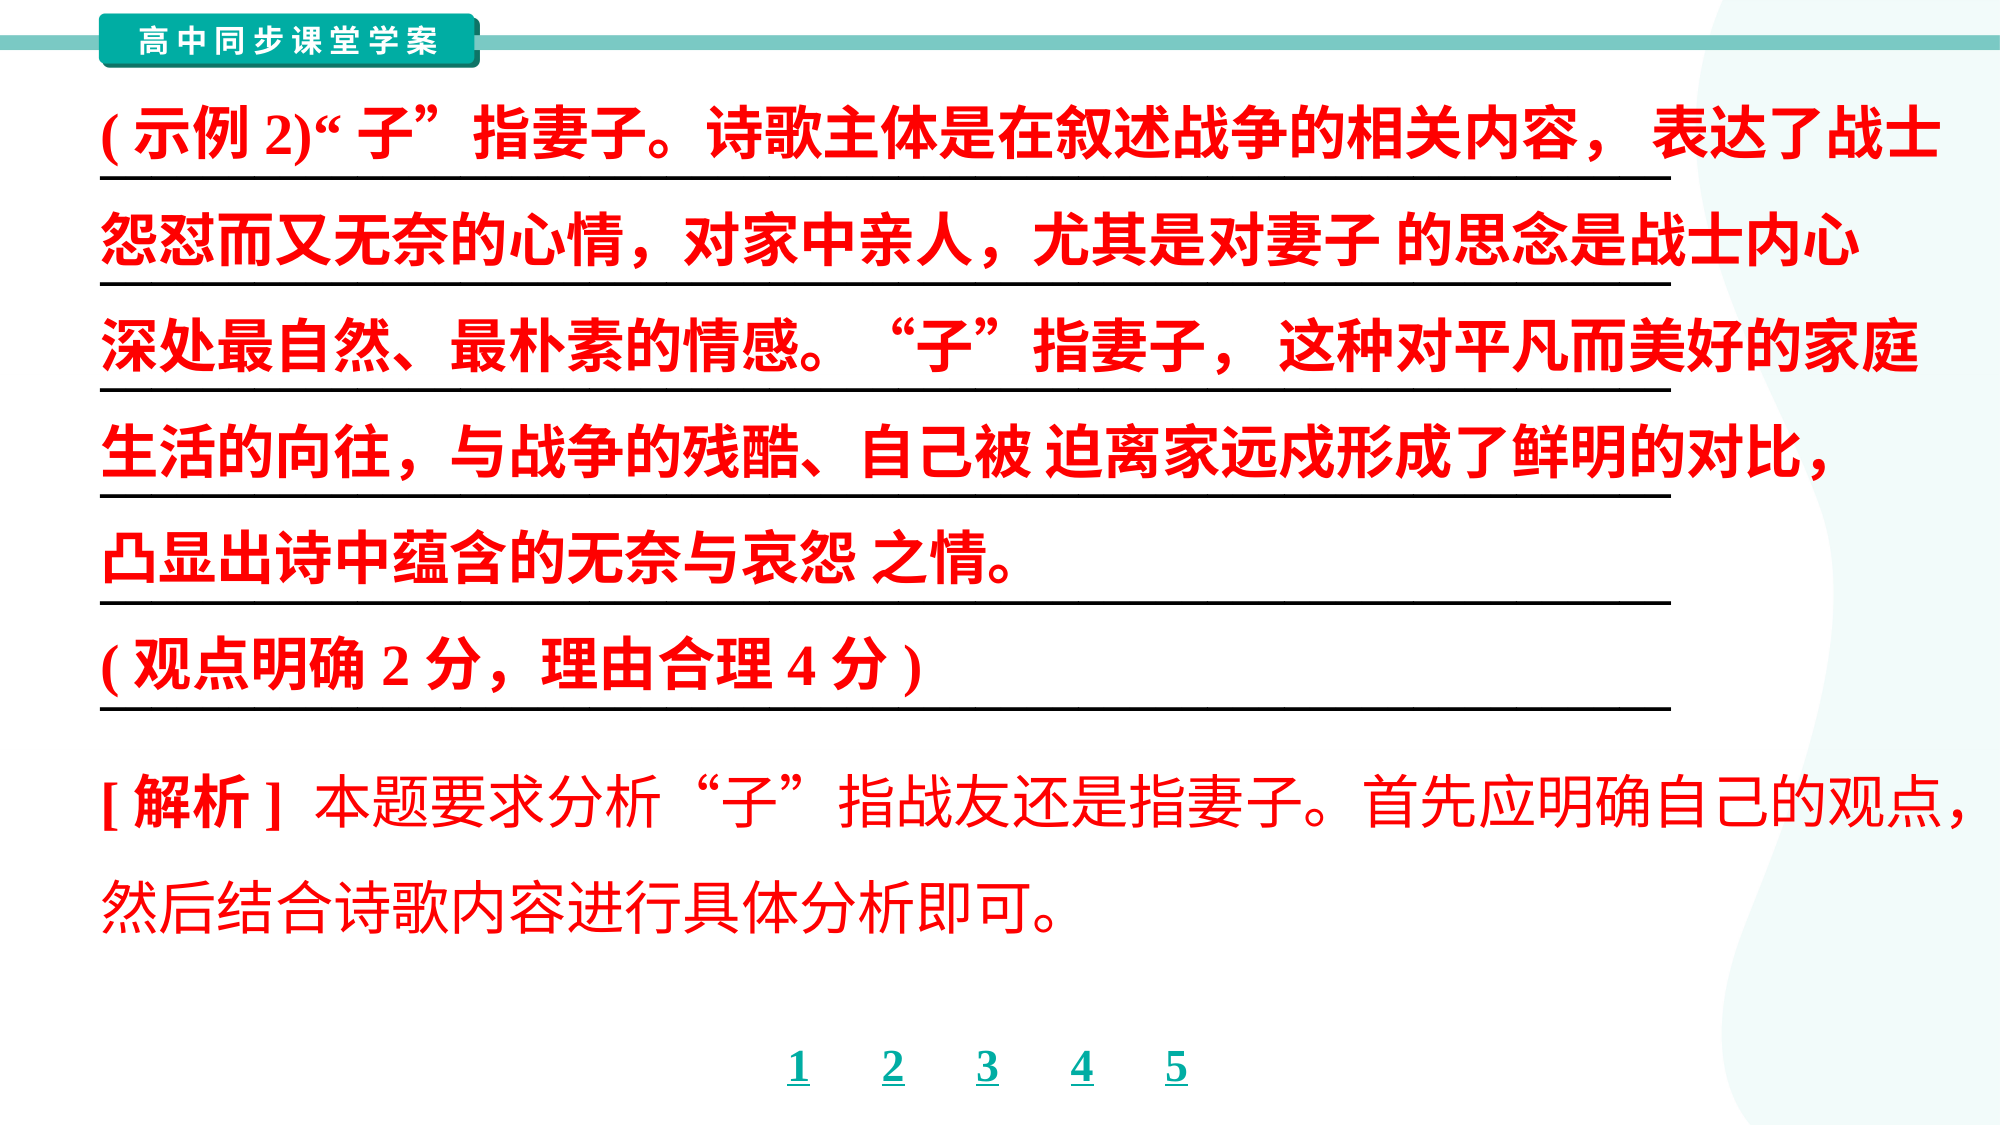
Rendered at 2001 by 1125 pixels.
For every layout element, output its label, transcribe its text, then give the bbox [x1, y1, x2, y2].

text_box _____________________________________________________________ _____________________________________________________________ _____________________________________________________________ _____________________________________________________________ _____________________________________________________________ _____________________________________________________________ [100, 698, 1899, 715]
text_box (示例2)“子”指妻子。诗歌主体是在叙述战争的相关内容， 表达了战士 怨怼而又无奈的心情，对家中亲人，尤其是对妻子 的思念是战士内心 深处最自然、最朴素的情感。“子”指妻子， 这种对平凡而美好的家庭 生活的向往，与战争的残酷、自己被 迫离家远戍形成了鲜明的对比， 凸显出诗中蕴含的无奈与哀怨 之情。 (观点明确2分，理由合理4分) [100, 60, 1899, 698]
picture [0, 0, 2000, 1125]
text_box [解析] 本题要求分析“子”指战友还是指妻子。首先应明确自己的观点， 然后结合诗歌内容进行具体分析即可。 [100, 728, 1899, 942]
